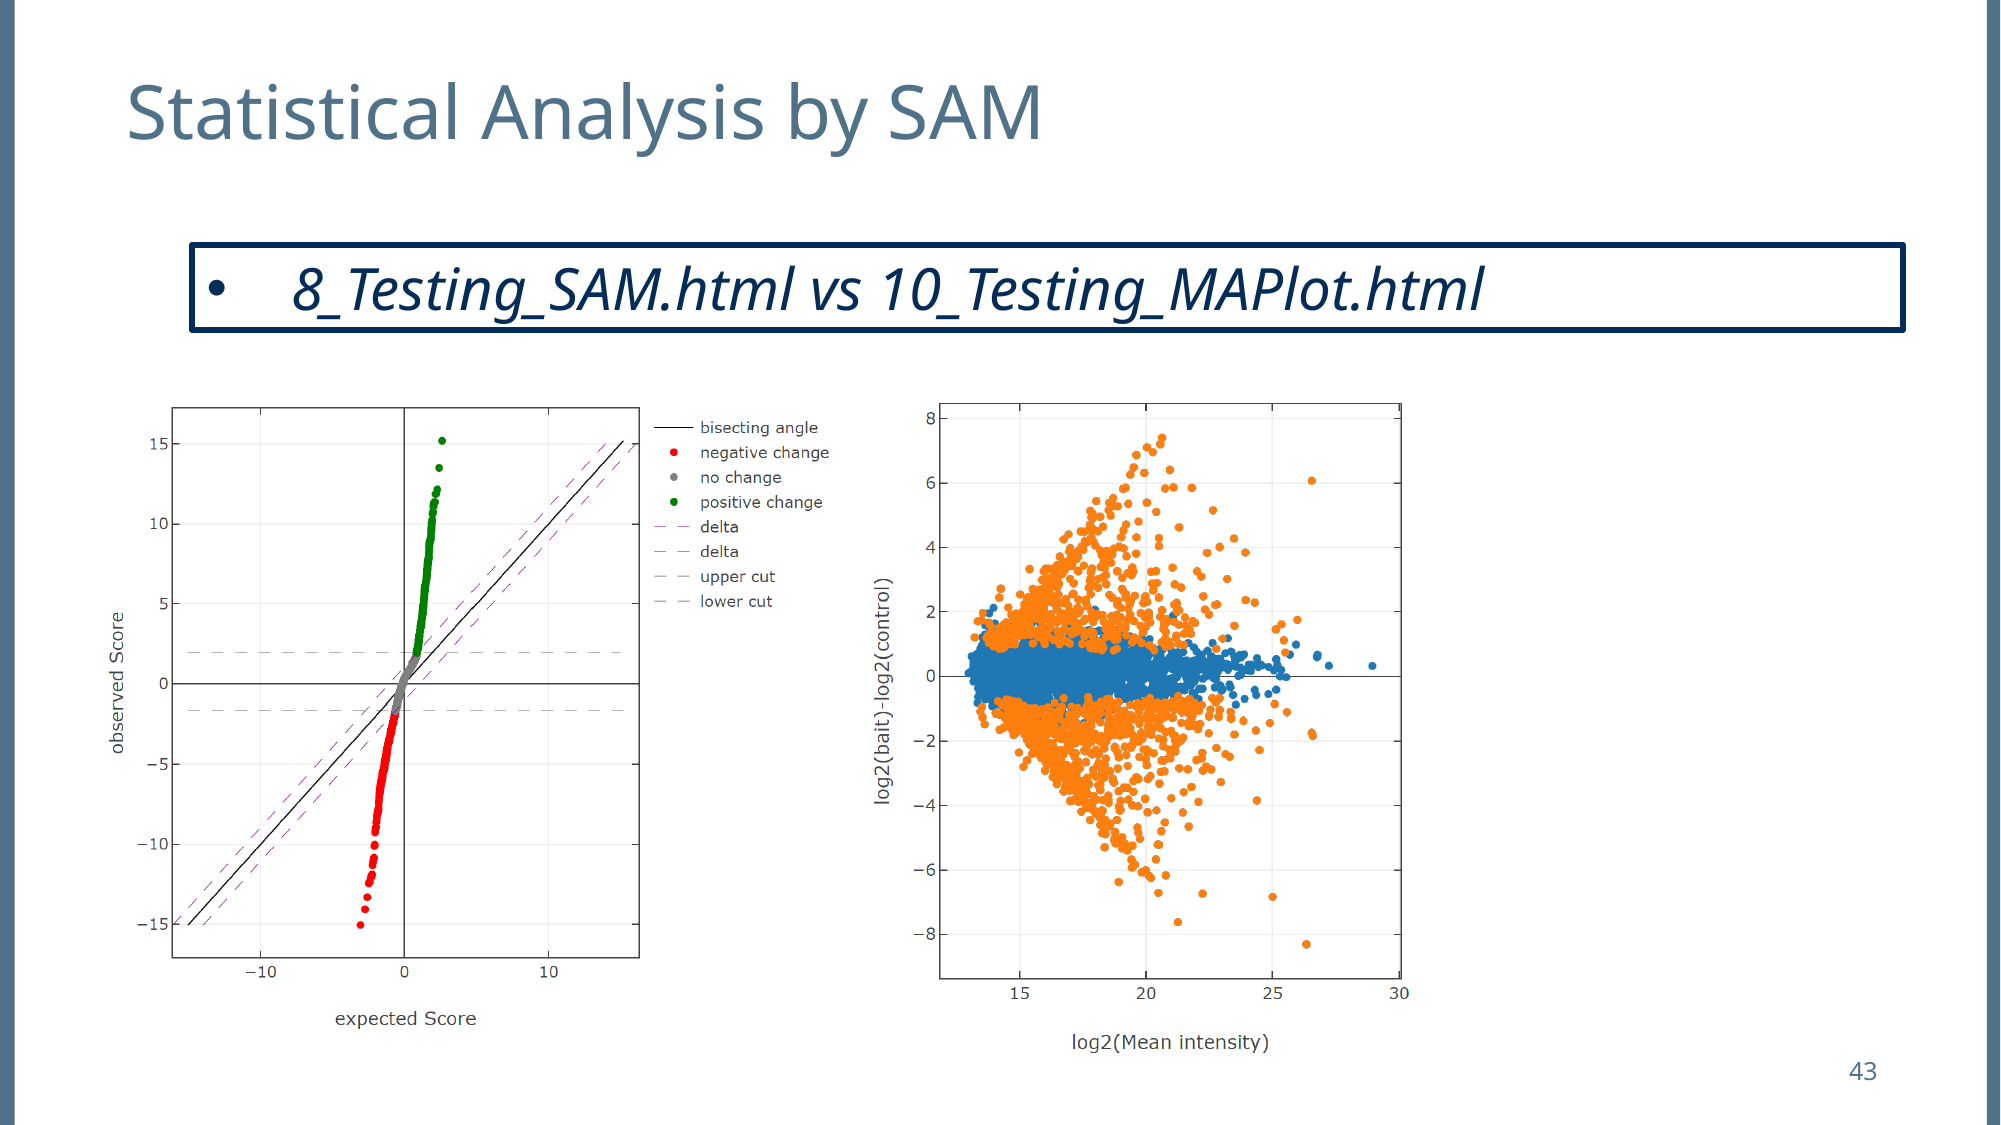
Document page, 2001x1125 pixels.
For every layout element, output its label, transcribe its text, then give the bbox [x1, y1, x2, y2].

slide_number 43 [1442, 1042, 1893, 1103]
picture [91, 371, 1422, 1059]
title Statistical Analysis by SAM [111, 1, 1891, 219]
text_box 8_Testing_SAM.html vs 10_Testing_MAPlot.html [191, 244, 1903, 330]
